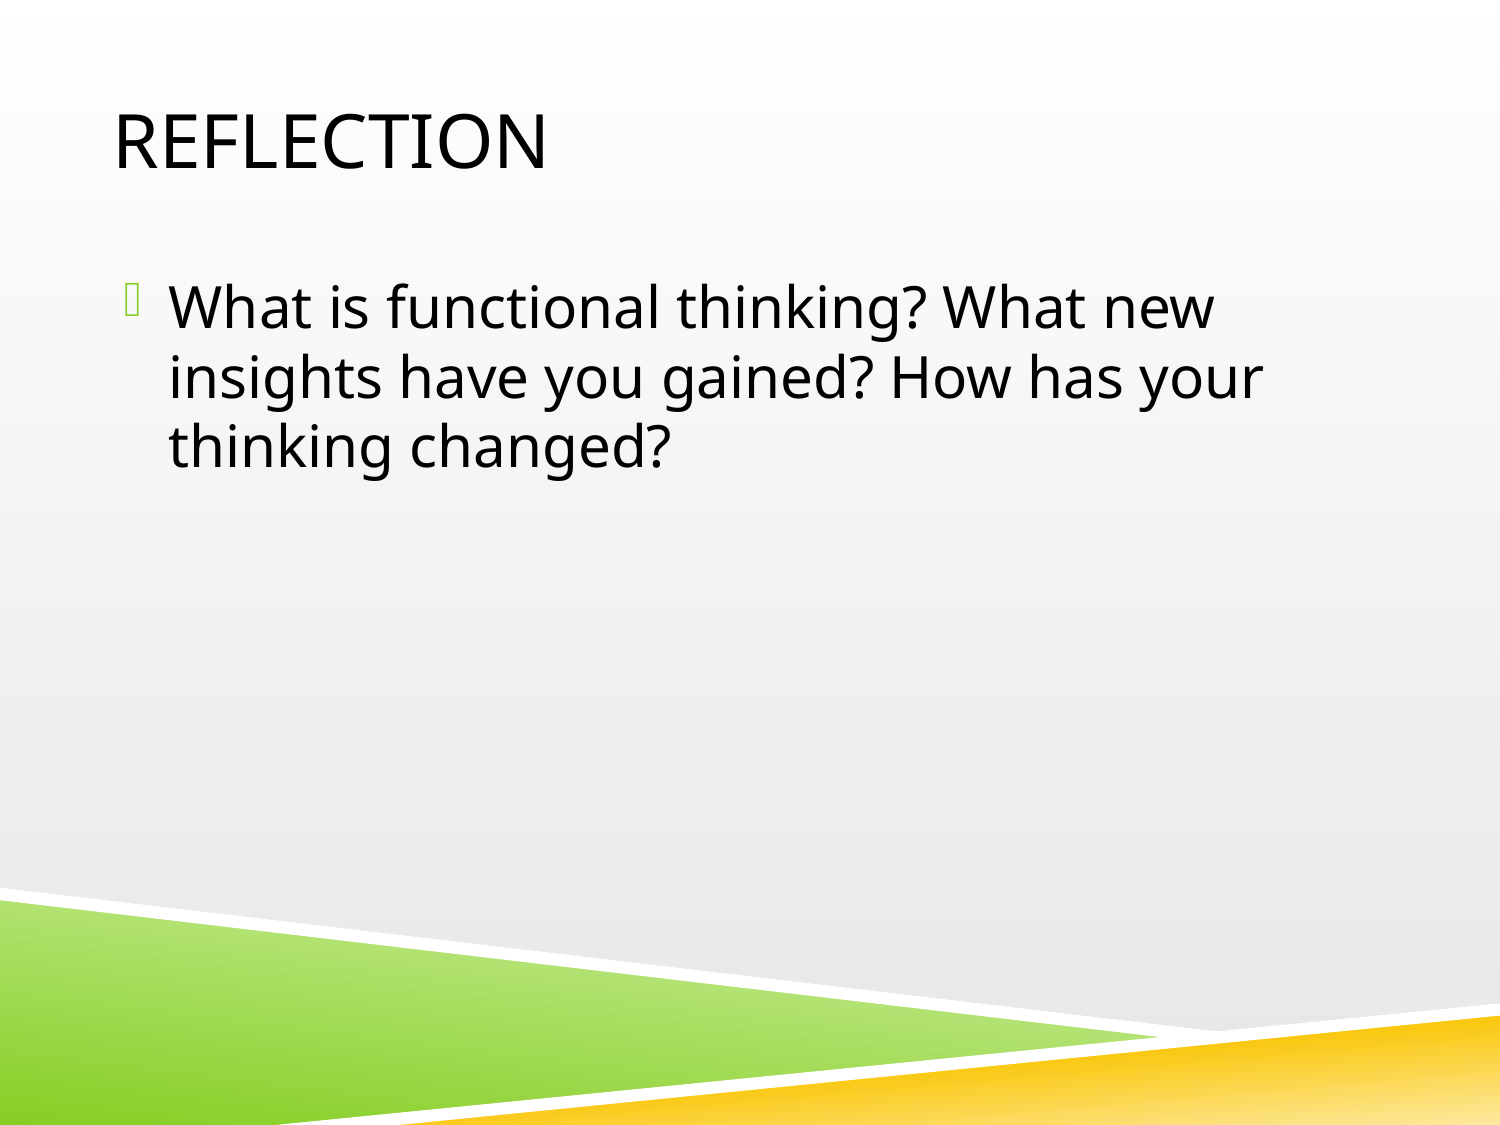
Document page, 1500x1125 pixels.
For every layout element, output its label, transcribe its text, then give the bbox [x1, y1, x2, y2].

list What is functional thinking? What new insights have you gained? How has your thinking changed? [112, 262, 1388, 875]
title Reflection [112, 45, 1388, 233]
